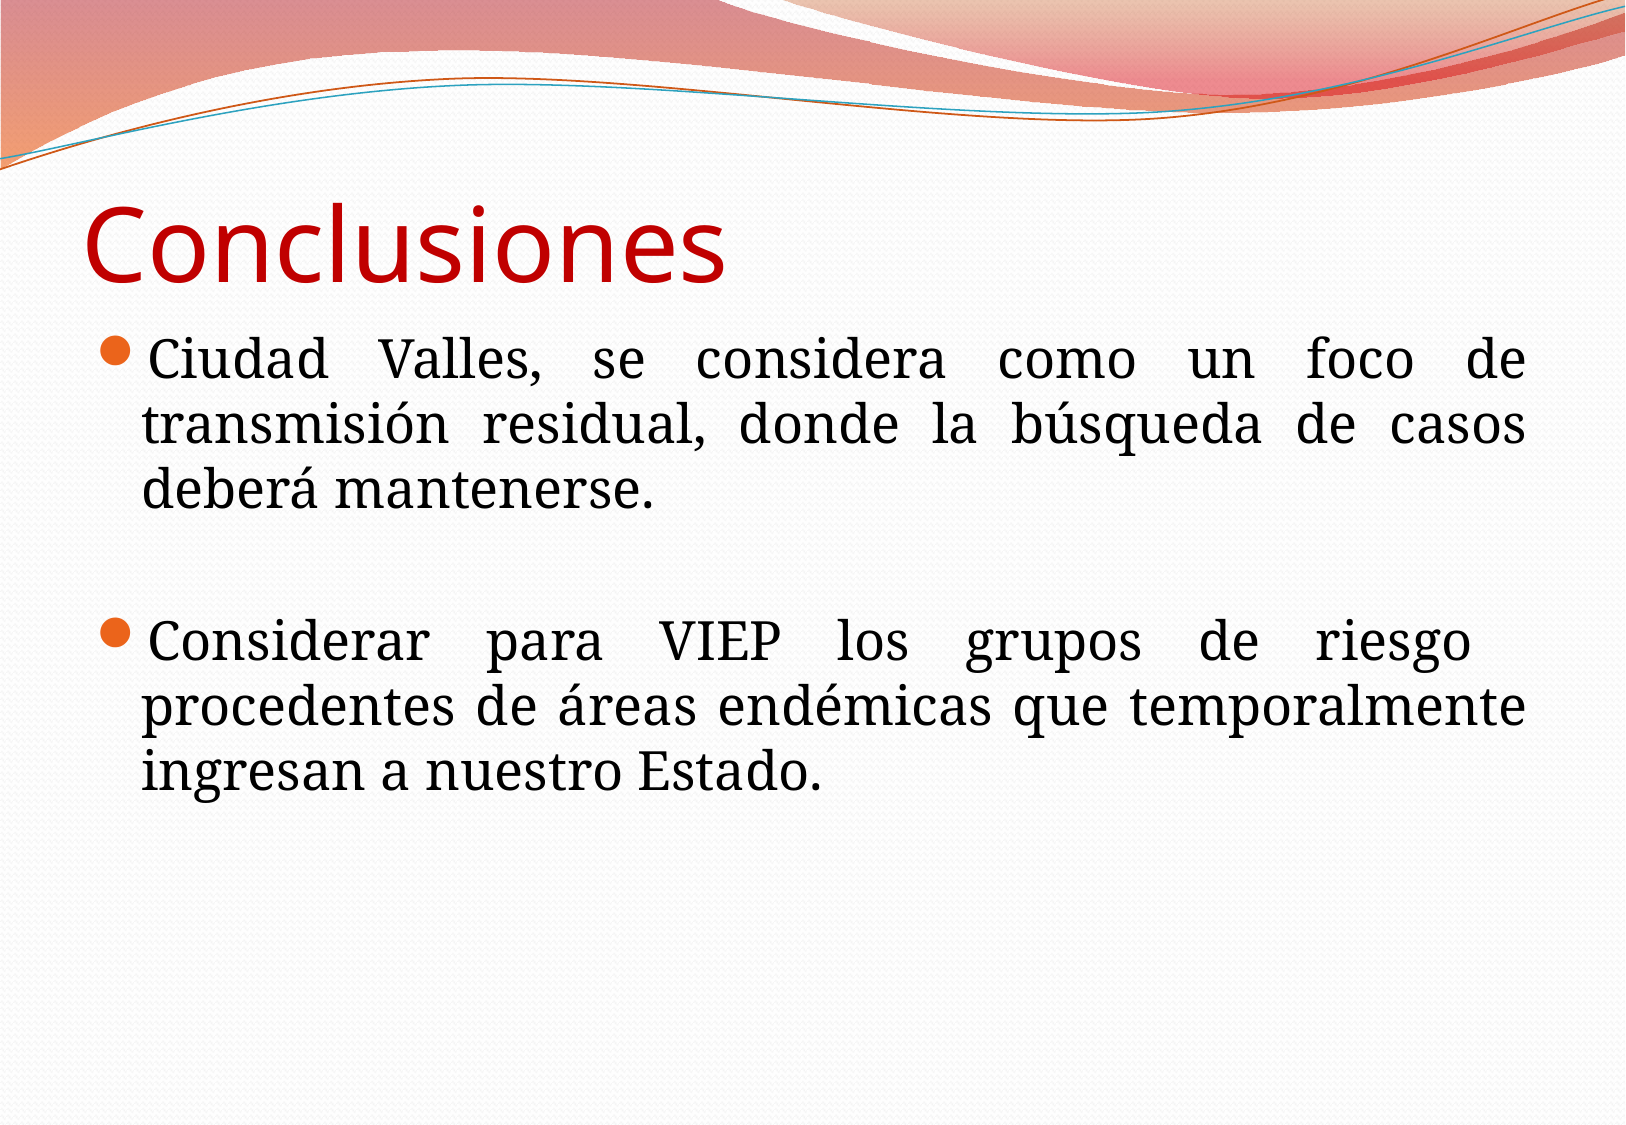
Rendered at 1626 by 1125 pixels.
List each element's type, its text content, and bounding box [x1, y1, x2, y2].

list Ciudad Valles, se considera como un foco de transmisión residual, donde la búsqueda de casos deberá mantenerse. Considerar para VIEP los grupos de riesgo procedentes de áreas endémicas que temporalmente ingresan a nuestro Estado. [81, 317, 1544, 1038]
title Conclusiones [81, 115, 1544, 303]
